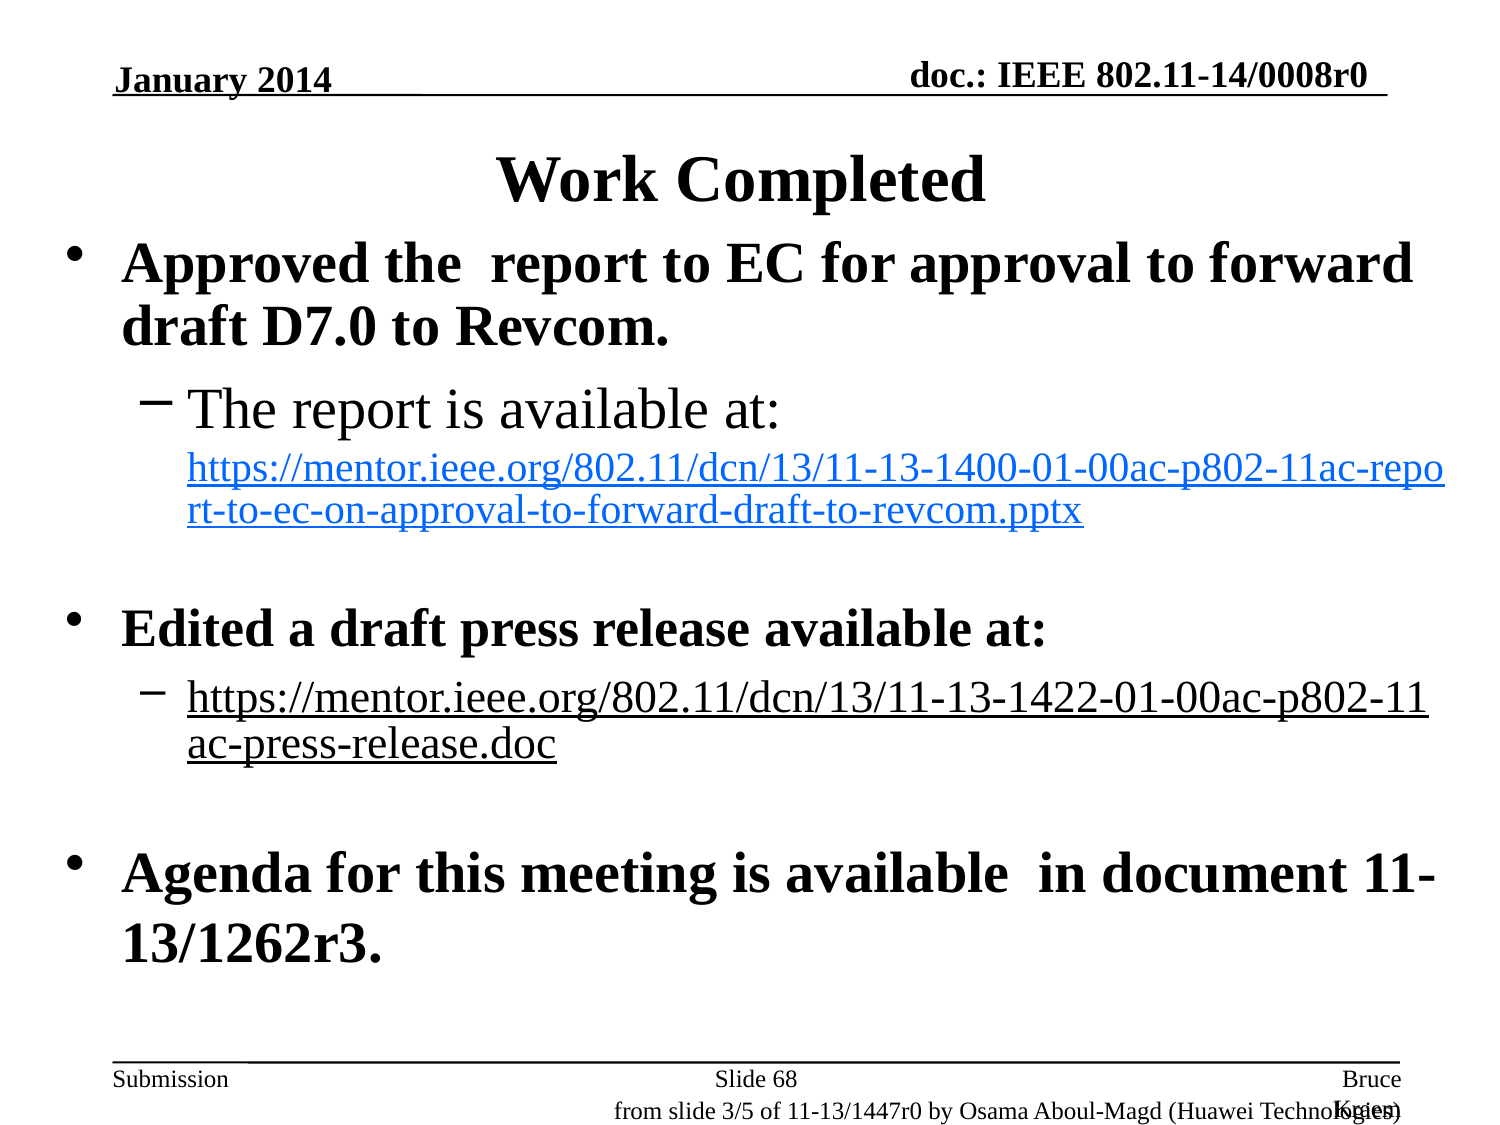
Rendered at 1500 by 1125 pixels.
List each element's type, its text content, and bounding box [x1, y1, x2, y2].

list Approved the report to EC for approval to forward draft D7.0 to Revcom. The report is available at: https://mentor.ieee.org/802.11/dcn/13/11-13-1400-01-00ac-p802-11ac-report-to-ec-on-approval-to-forward-draft-to-revcom.pptx Edited a draft press release available at: https://mentor.ieee.org/802.11/dcn/13/11-13-1422-01-00ac-p802-11ac-press-release.doc Agenda for this meeting is available in document 11-13/1262r3. [50, 224, 1463, 800]
slide_number Slide 68 [712, 1062, 800, 1087]
footer Bruce Kraemer, Marvell [1325, 1062, 1402, 1087]
title Work Completed [112, 87, 1388, 224]
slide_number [114, 54, 374, 100]
text_box from slide 3/5 of 11-13/1447r0 by Osama Aboul-Magd (Huawei Technologies) [343, 1087, 1417, 1125]
